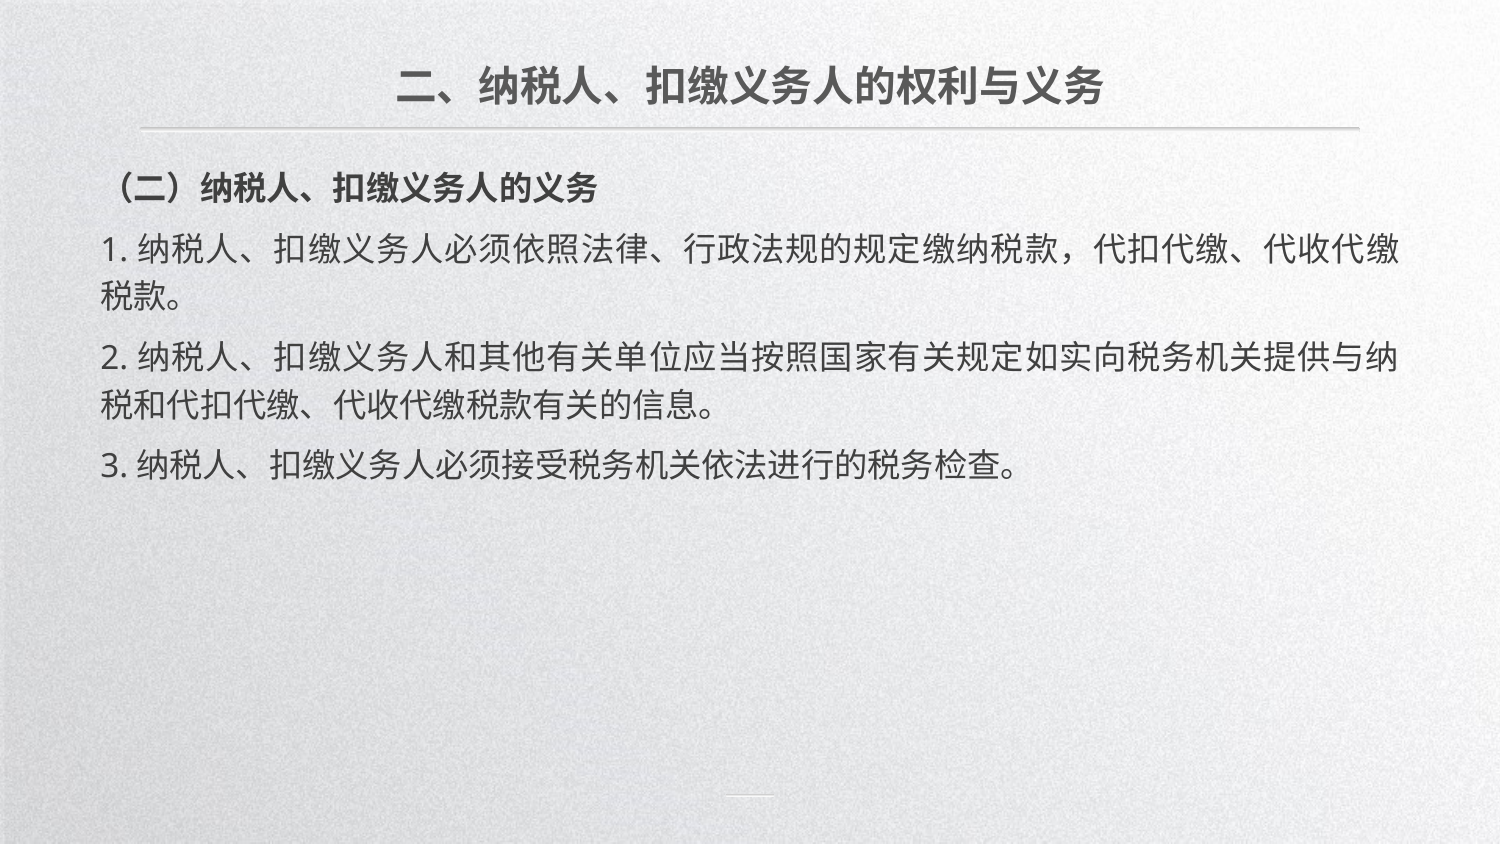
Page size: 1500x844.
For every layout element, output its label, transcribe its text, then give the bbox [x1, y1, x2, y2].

text_box 二、纳税人、扣缴义务人的权利与义务 [376, 53, 1124, 115]
text_box （二）纳税人、扣缴义务人的义务 1.纳税人、扣缴义务人必须依照法律、行政法规的规定缴纳税款，代扣代缴、代收代缴税款。 2.纳税人、扣缴义务人和其他有关单位应当按照国家有关规定如实向税务机关提供与纳税和代扣代缴、代收代缴税款有关的信息。 3.纳税人、扣缴义务人必须接受税务机关依法进行的税务检查。 [100, 159, 1400, 606]
picture [0, 0, 1500, 844]
